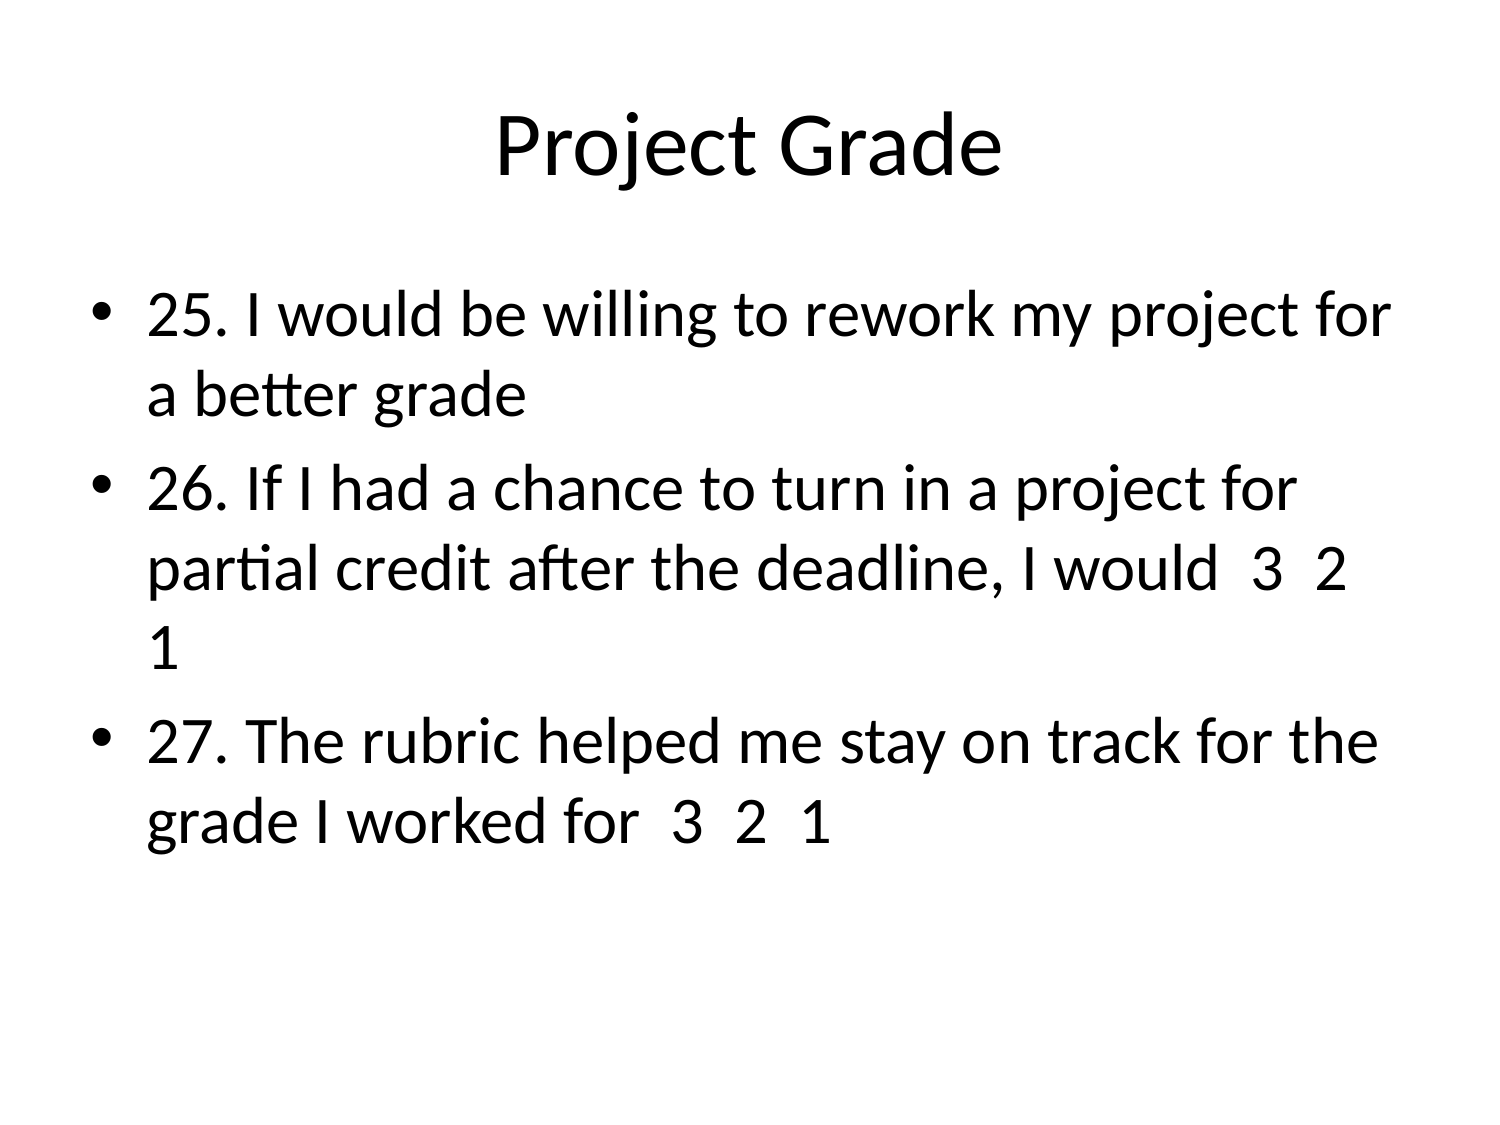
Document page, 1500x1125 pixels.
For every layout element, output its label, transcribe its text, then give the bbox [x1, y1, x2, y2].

list 25. I would be willing to rework my project for a better grade 26. If I had a chance to turn in a project for partial credit after the deadline, I would 3 2 1 27. The rubric helped me stay on track for the grade I worked for 3 2 1 [75, 262, 1425, 1088]
title Project Grade [75, 45, 1425, 233]
